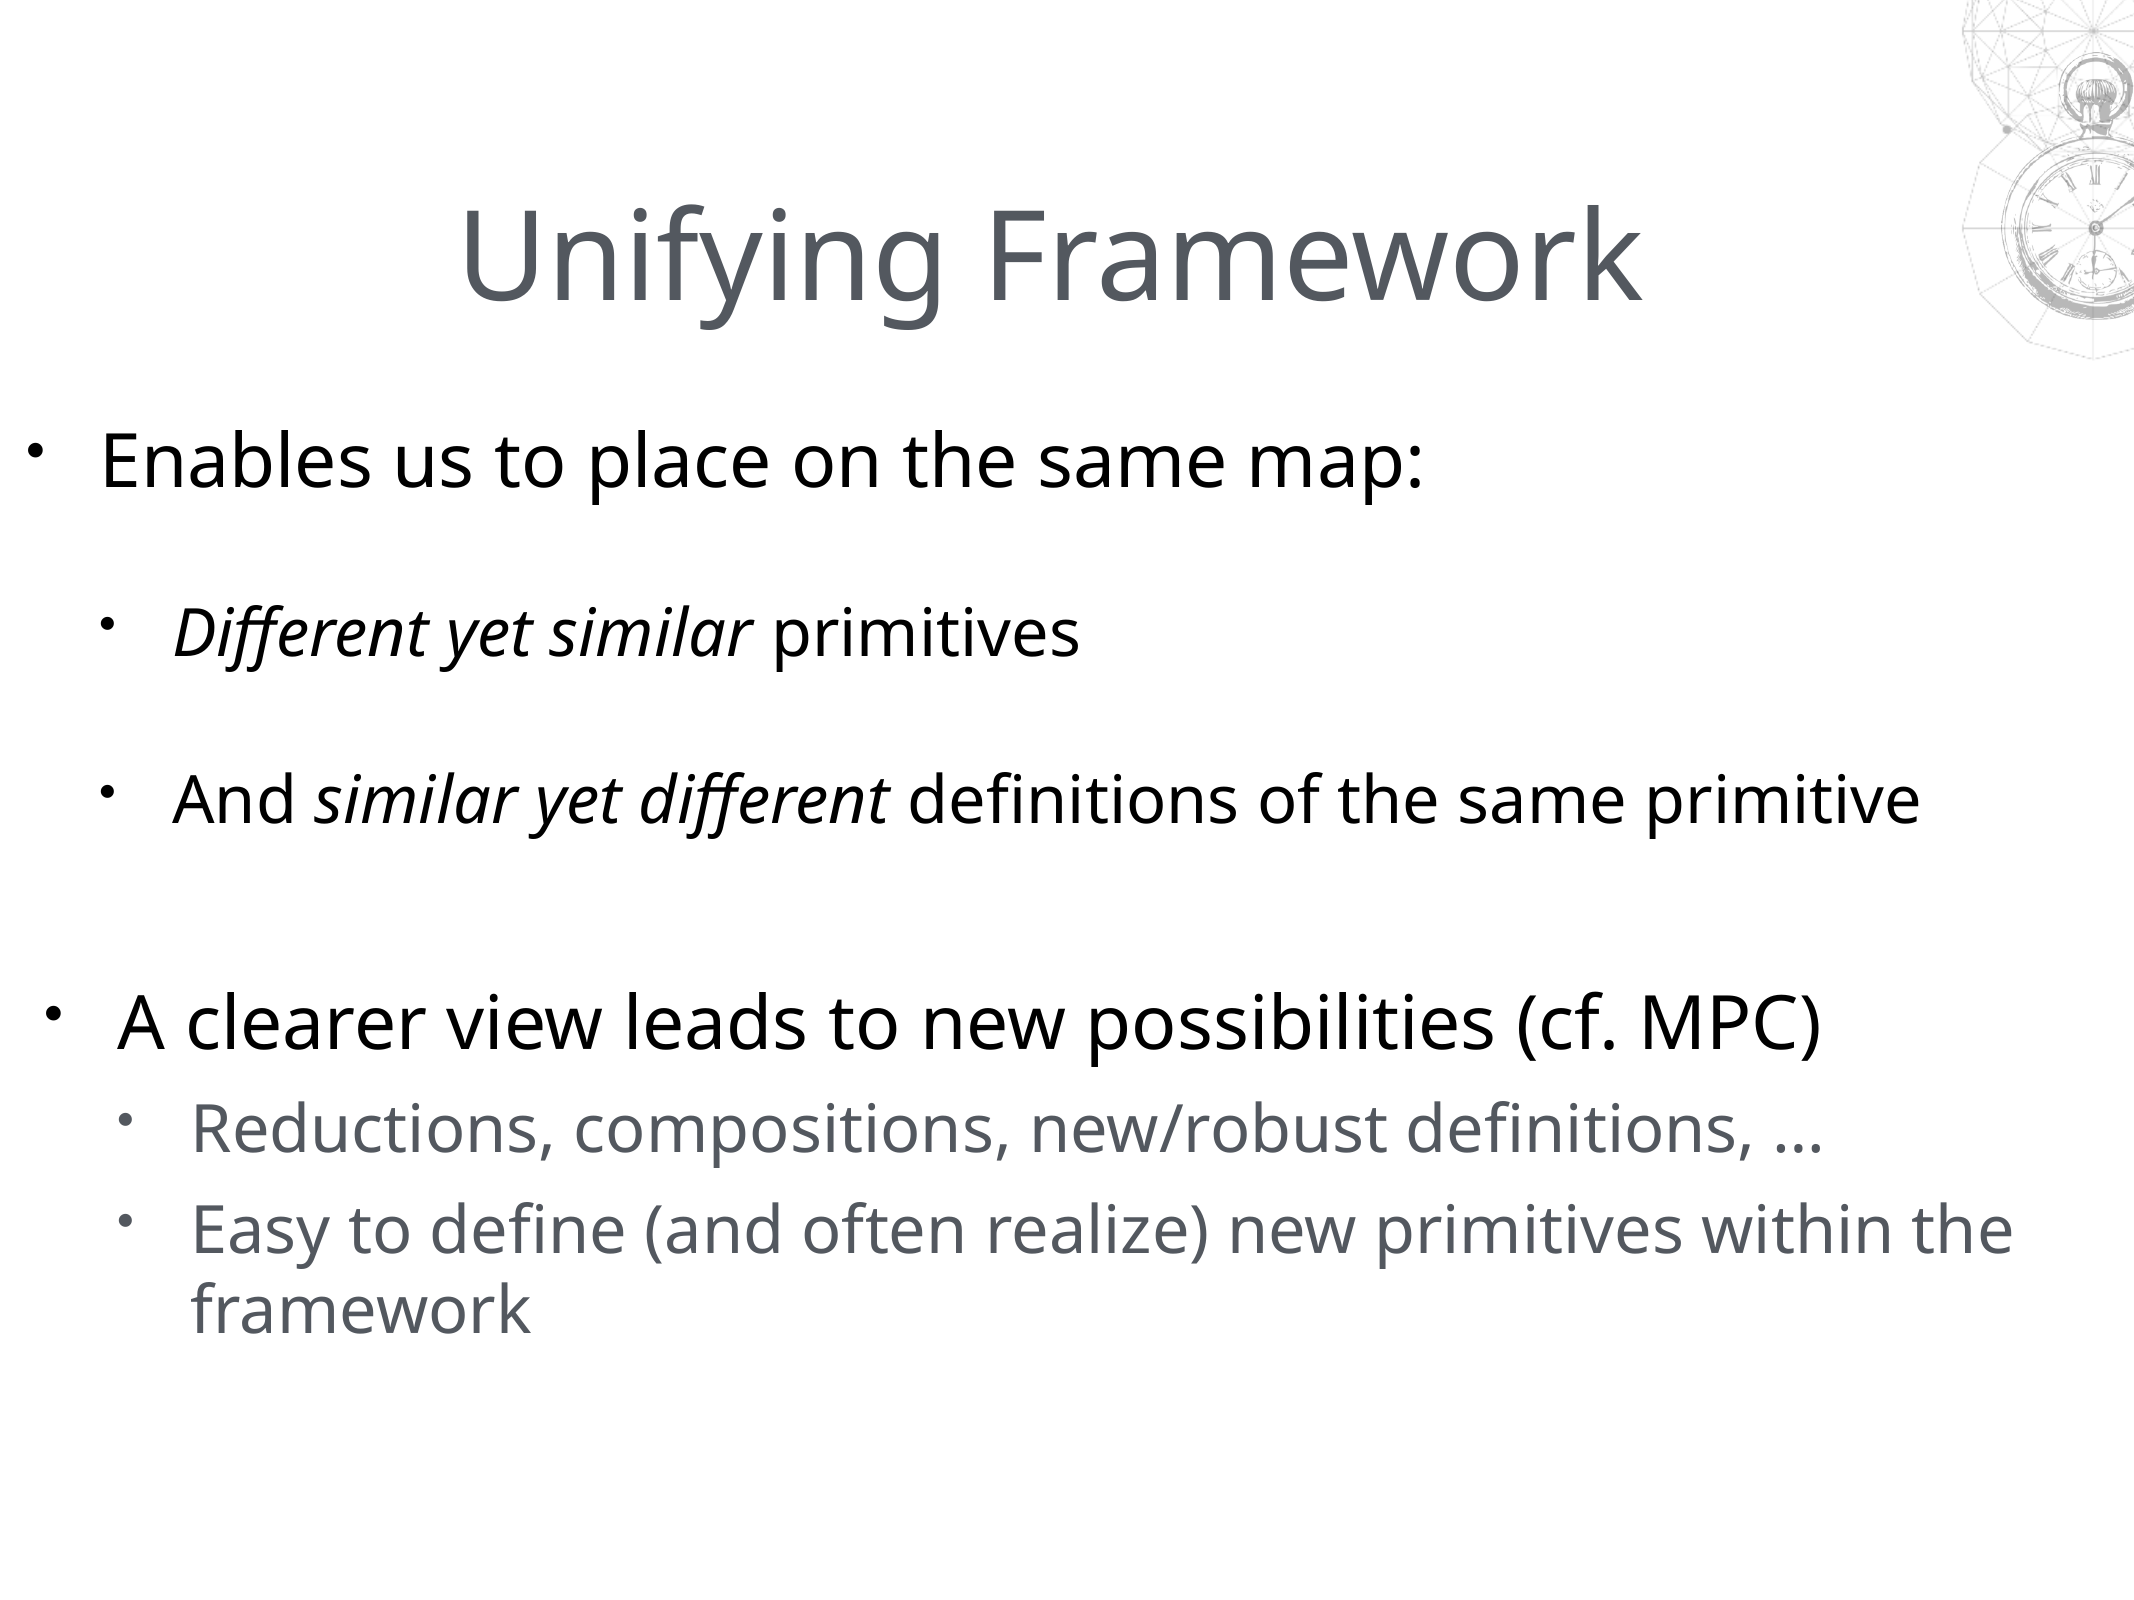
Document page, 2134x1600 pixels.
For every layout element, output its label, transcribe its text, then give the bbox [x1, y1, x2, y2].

list Enables us to place on the same map: Different yet similar primitives And similar yet different definitions of the same primitive [25, 328, 2108, 708]
text_box A clearer view leads to new possibilities (cf. MPC) Reductions, compositions, new/robust definitions, … Easy to define (and often realize) new primitives within the framework [0, 708, 2134, 1435]
title Unifying Framework [155, 72, 1978, 328]
